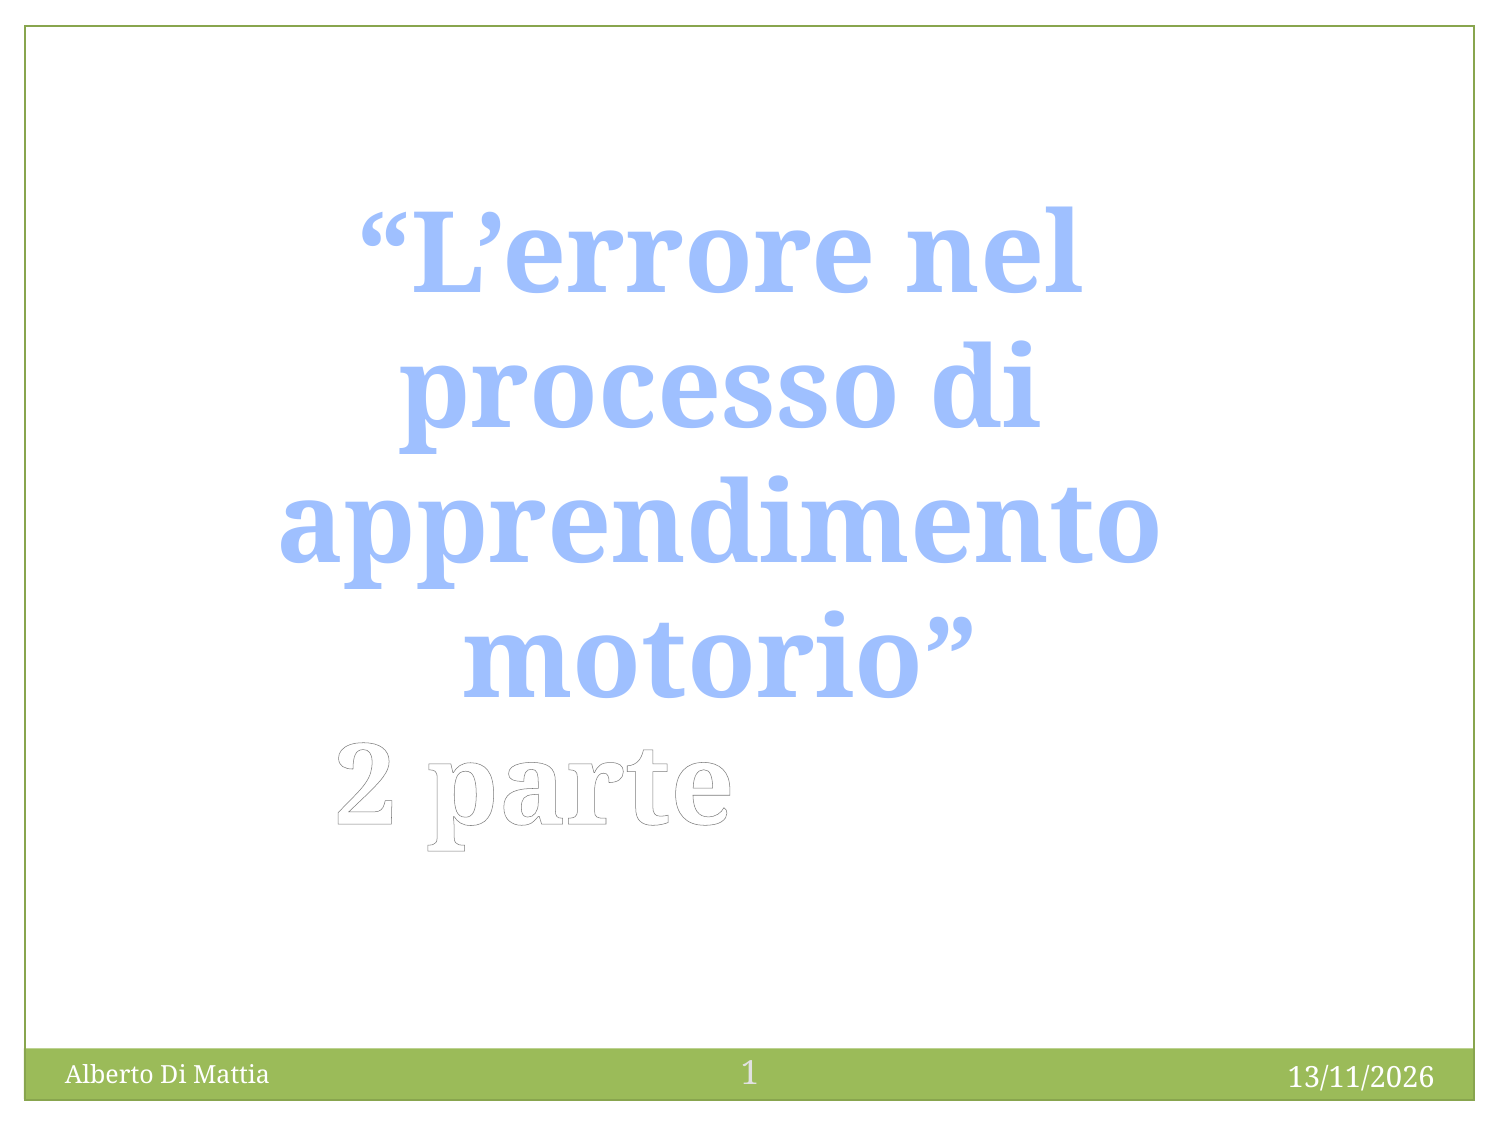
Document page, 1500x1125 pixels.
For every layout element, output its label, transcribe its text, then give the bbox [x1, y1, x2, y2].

text_box 2 parte [301, 704, 798, 855]
slide_number 1 [699, 1037, 800, 1110]
text_box “L’errore nel processo di apprendimento motorio” [88, 172, 1353, 728]
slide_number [950, 1050, 1450, 1111]
footer Alberto Di Mattia [50, 1051, 638, 1112]
